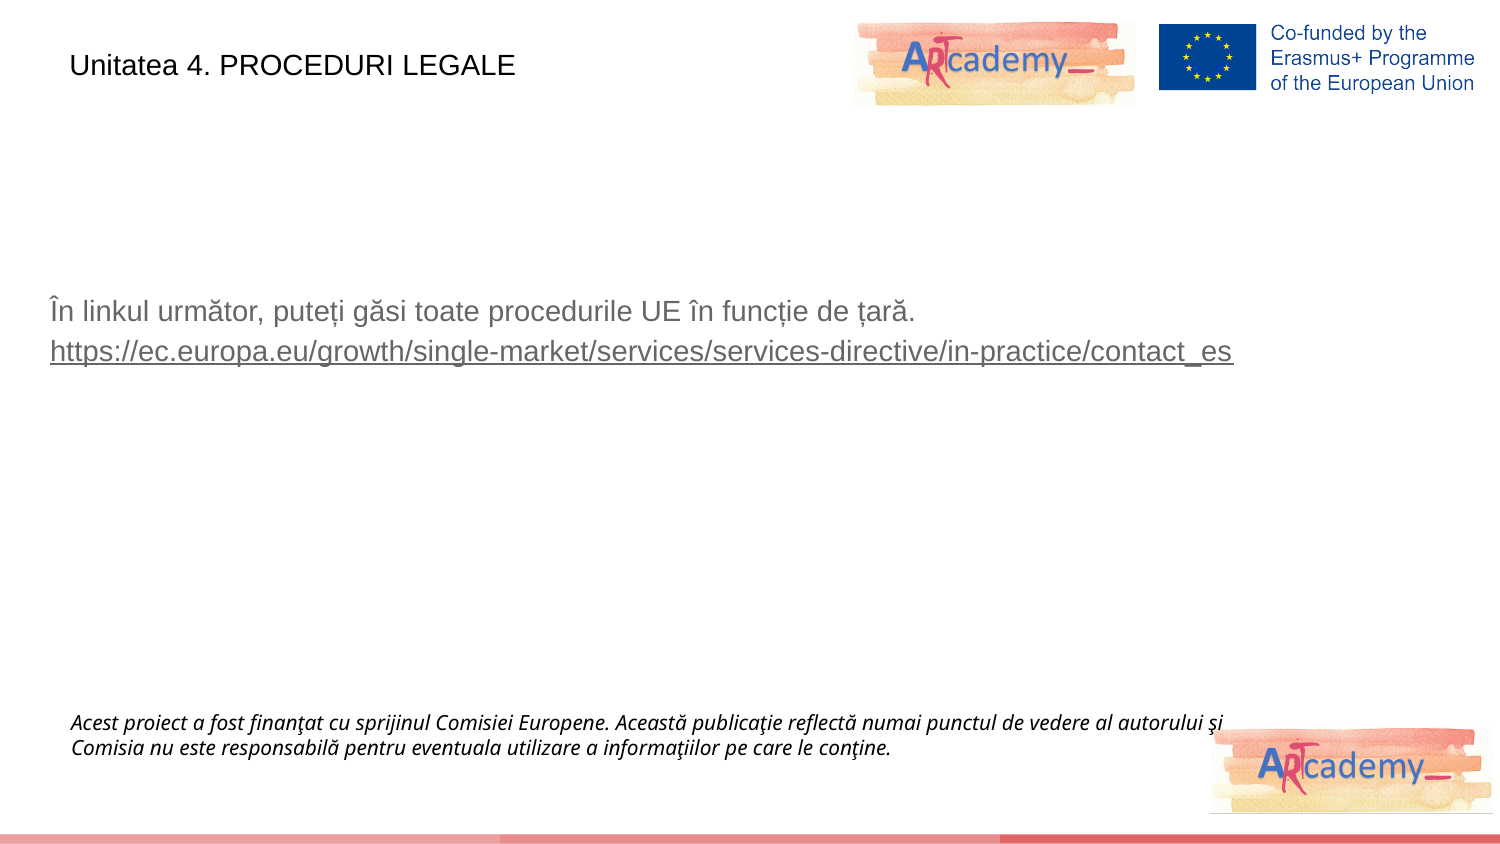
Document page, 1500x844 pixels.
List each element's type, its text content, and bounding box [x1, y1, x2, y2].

picture [854, 2, 1137, 138]
text_box Unitatea 4. PROCEDURI LEGALE [54, 39, 716, 89]
picture [1210, 709, 1493, 844]
list În linkul următor, puteți găsi toate procedurile UE în funcție de țară. https://ec.europa.eu/growth/single-market/services/services-directive/in-practice/contact_es [16, 197, 1474, 707]
picture [1158, 24, 1474, 94]
text_box Acest proiect a fost finanţat cu sprijinul Comisiei Europene. Această publicaţie reflectă numai punctul de vedere al autorului şi Comisia nu este responsabilă pentru eventuala utilizare a informaţiilor pe care le conţine. [56, 701, 1265, 767]
